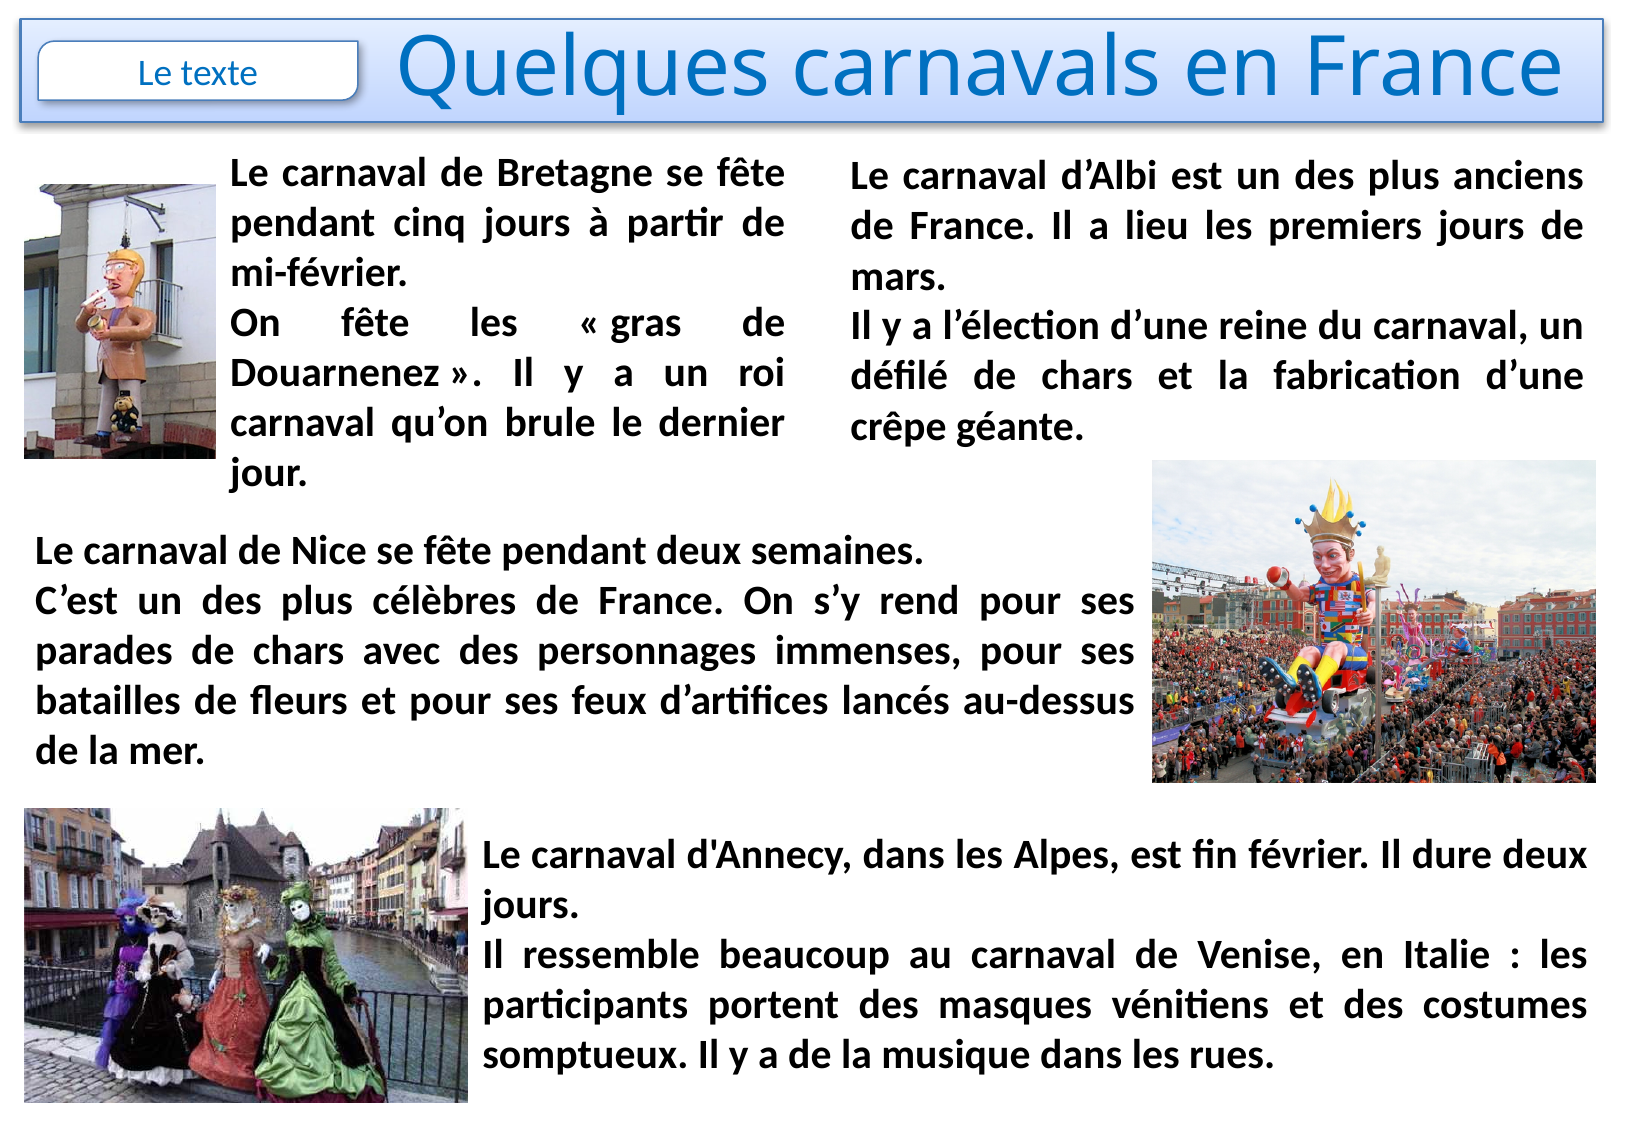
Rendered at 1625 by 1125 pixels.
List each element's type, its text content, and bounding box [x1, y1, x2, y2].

picture [24, 808, 468, 1103]
text_box Le carnaval de Nice se fête pendant deux semaines. C’est un des plus célèbres de France. On s’y rend pour ses parades de chars avec des personnages immenses, pour ses batailles de fleurs et pour ses feux d’artifices lancés au-dessus de la mer. [20, 515, 1147, 781]
text_box Le carnaval d’Albi est un des plus anciens de France. Il a lieu les premiers jours de mars. Il y a l’élection d’une reine du carnaval, un défilé de chars et la fabrication d’une crêpe géante. [835, 140, 1600, 456]
picture [24, 184, 216, 459]
text_box Le carnaval d'Annecy, dans les Alpes, est fin février. Il dure deux jours. Il ressemble beaucoup au carnaval de Venise, en Italie : les participants portent des masques vénitiens et des costumes somptueux. Il y a de la musique dans les rues. [472, 819, 1604, 1085]
title Quelques carnavals en France [357, 4, 1604, 120]
text_box Le carnaval de Bretagne se fête pendant cinq jours à partir de mi-février. On fête les « gras de Douarnenez ». Il y a un roi carnaval qu’on brule le dernier jour. [215, 137, 801, 503]
picture [1152, 459, 1596, 784]
